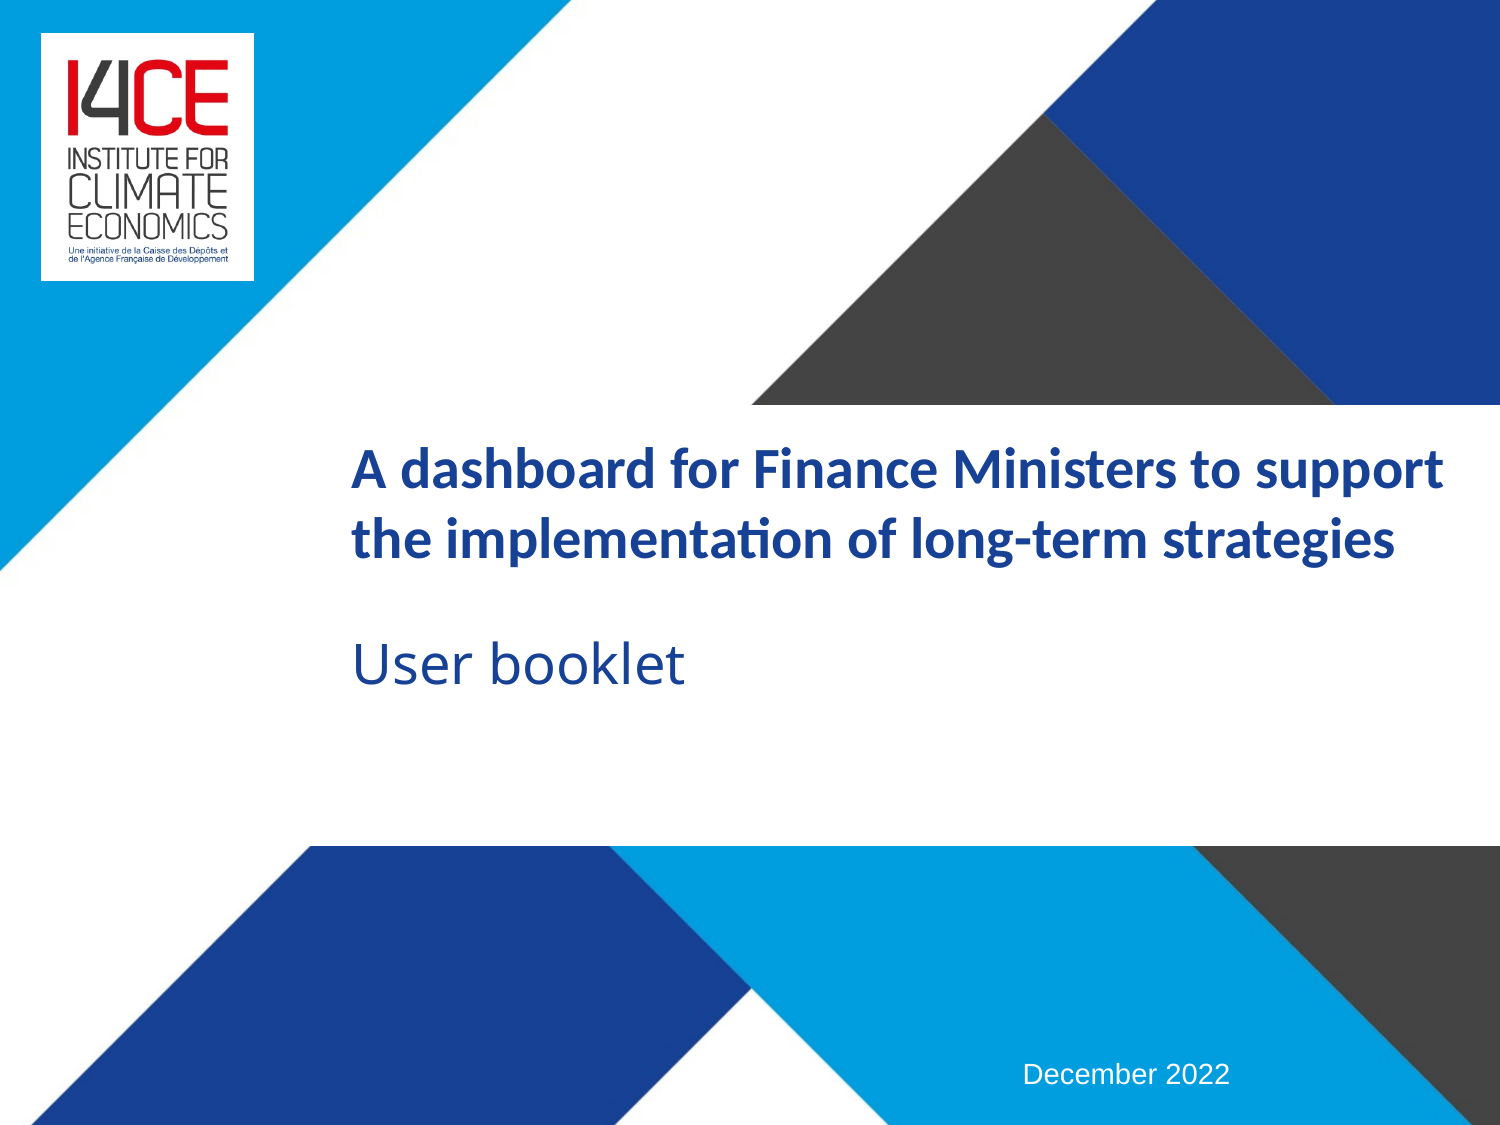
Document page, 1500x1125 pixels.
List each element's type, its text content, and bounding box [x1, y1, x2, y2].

picture [1193, 846, 1500, 1125]
picture [42, 34, 253, 280]
subtitle User booklet [336, 621, 1483, 705]
title A dashboard for Finance Ministers to support the implementation of long-term strategies [336, 422, 1465, 621]
picture [0, 0, 1500, 1125]
list December 2022 [916, 1043, 1338, 1103]
